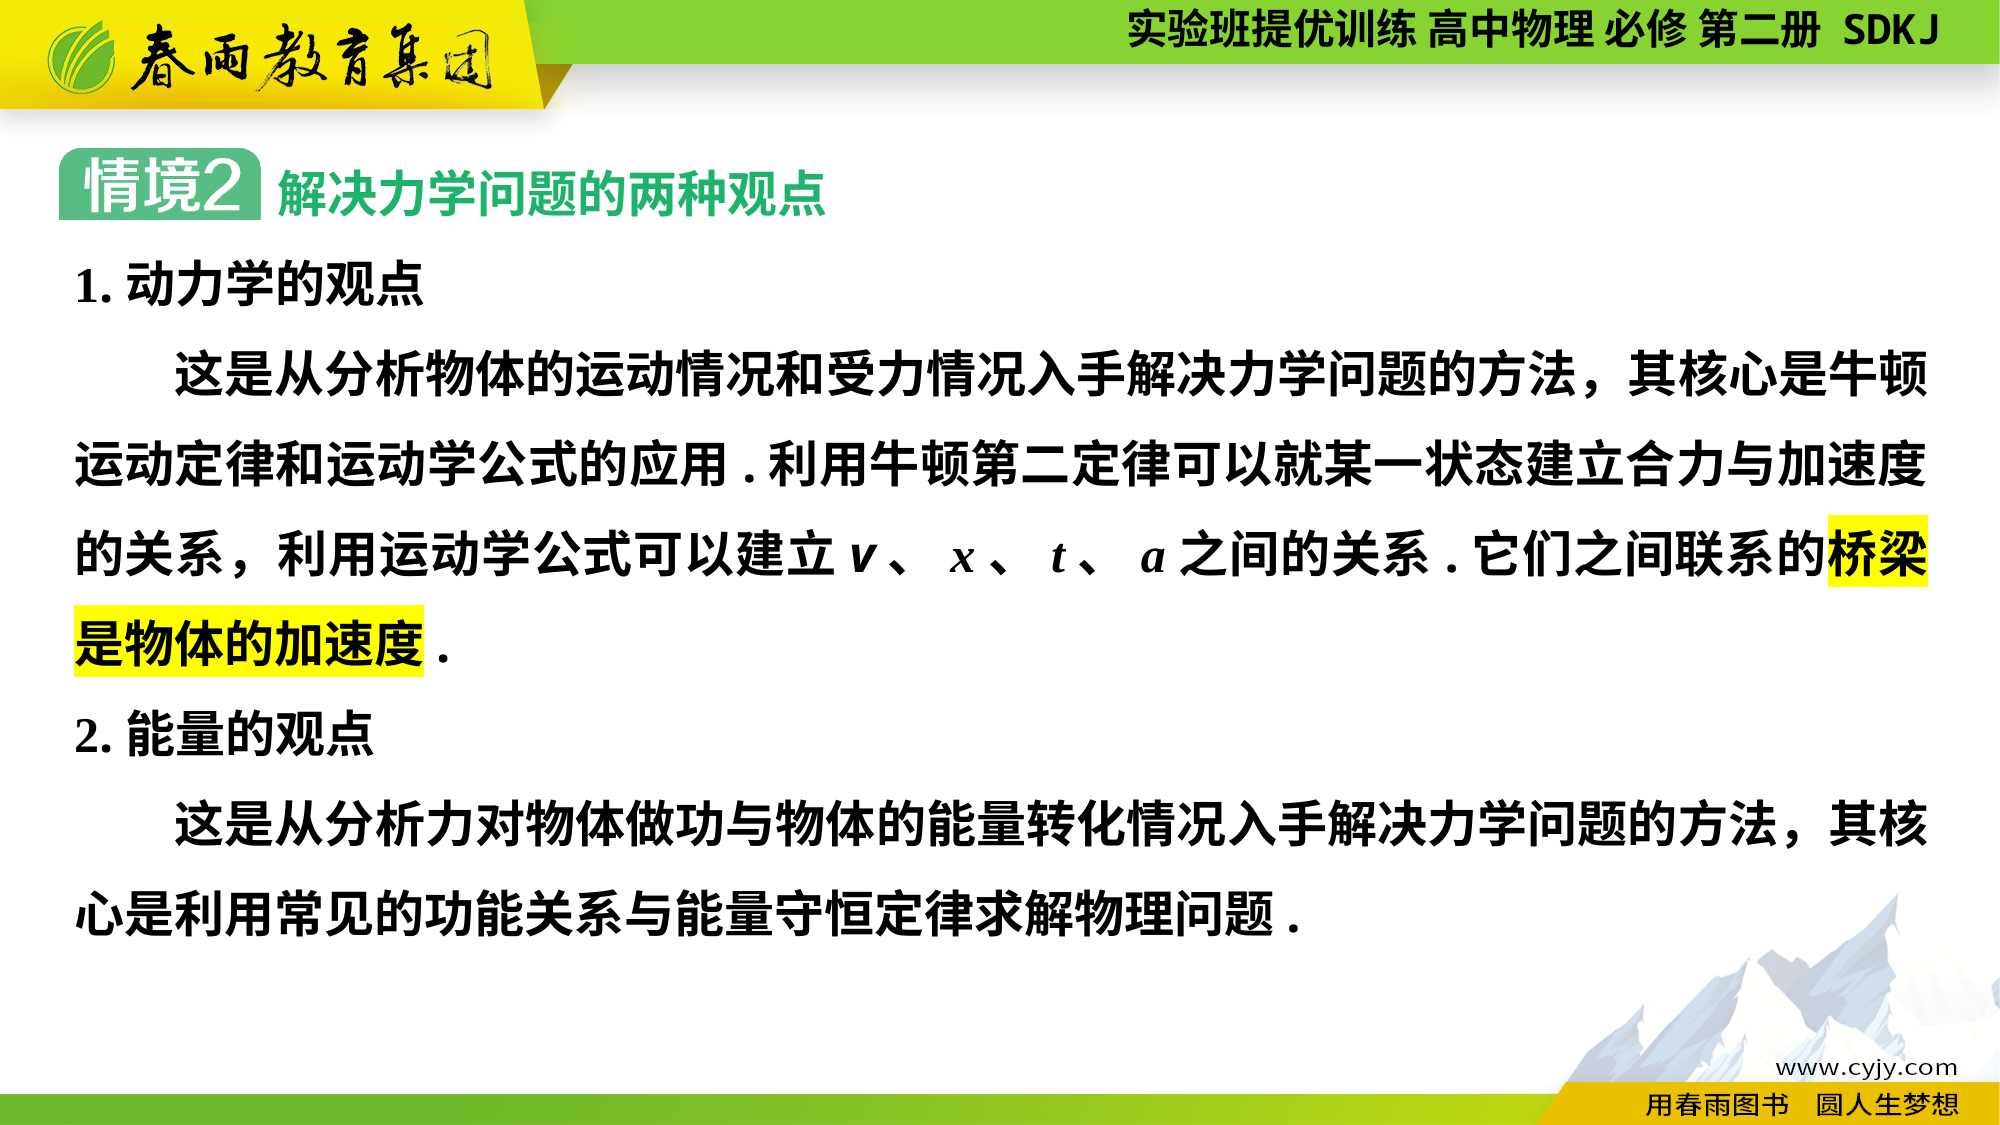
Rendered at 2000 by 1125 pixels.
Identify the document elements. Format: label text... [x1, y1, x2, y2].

picture [0, 0, 2000, 1125]
list 解决力学问题的两种观点 1.动力学的观点 这是从分析物体的运动情况和受力情况入手解决力学问题的方法，其核心是牛顿运动定律和运动学公式的应用.利用牛顿第二定律可以就某一状态建立合力与加速度的关系，利用运动学公式可以建立v、x、t、a之间的关系.它们之间联系的桥梁是物体的加速度. 2.能量的观点 这是从分析力对物体做功与物体的能量转化情况入手解决力学问题的方法，其核心是利用常见的功能关系与能量守恒定律求解物理问题. [59, 125, 1944, 947]
